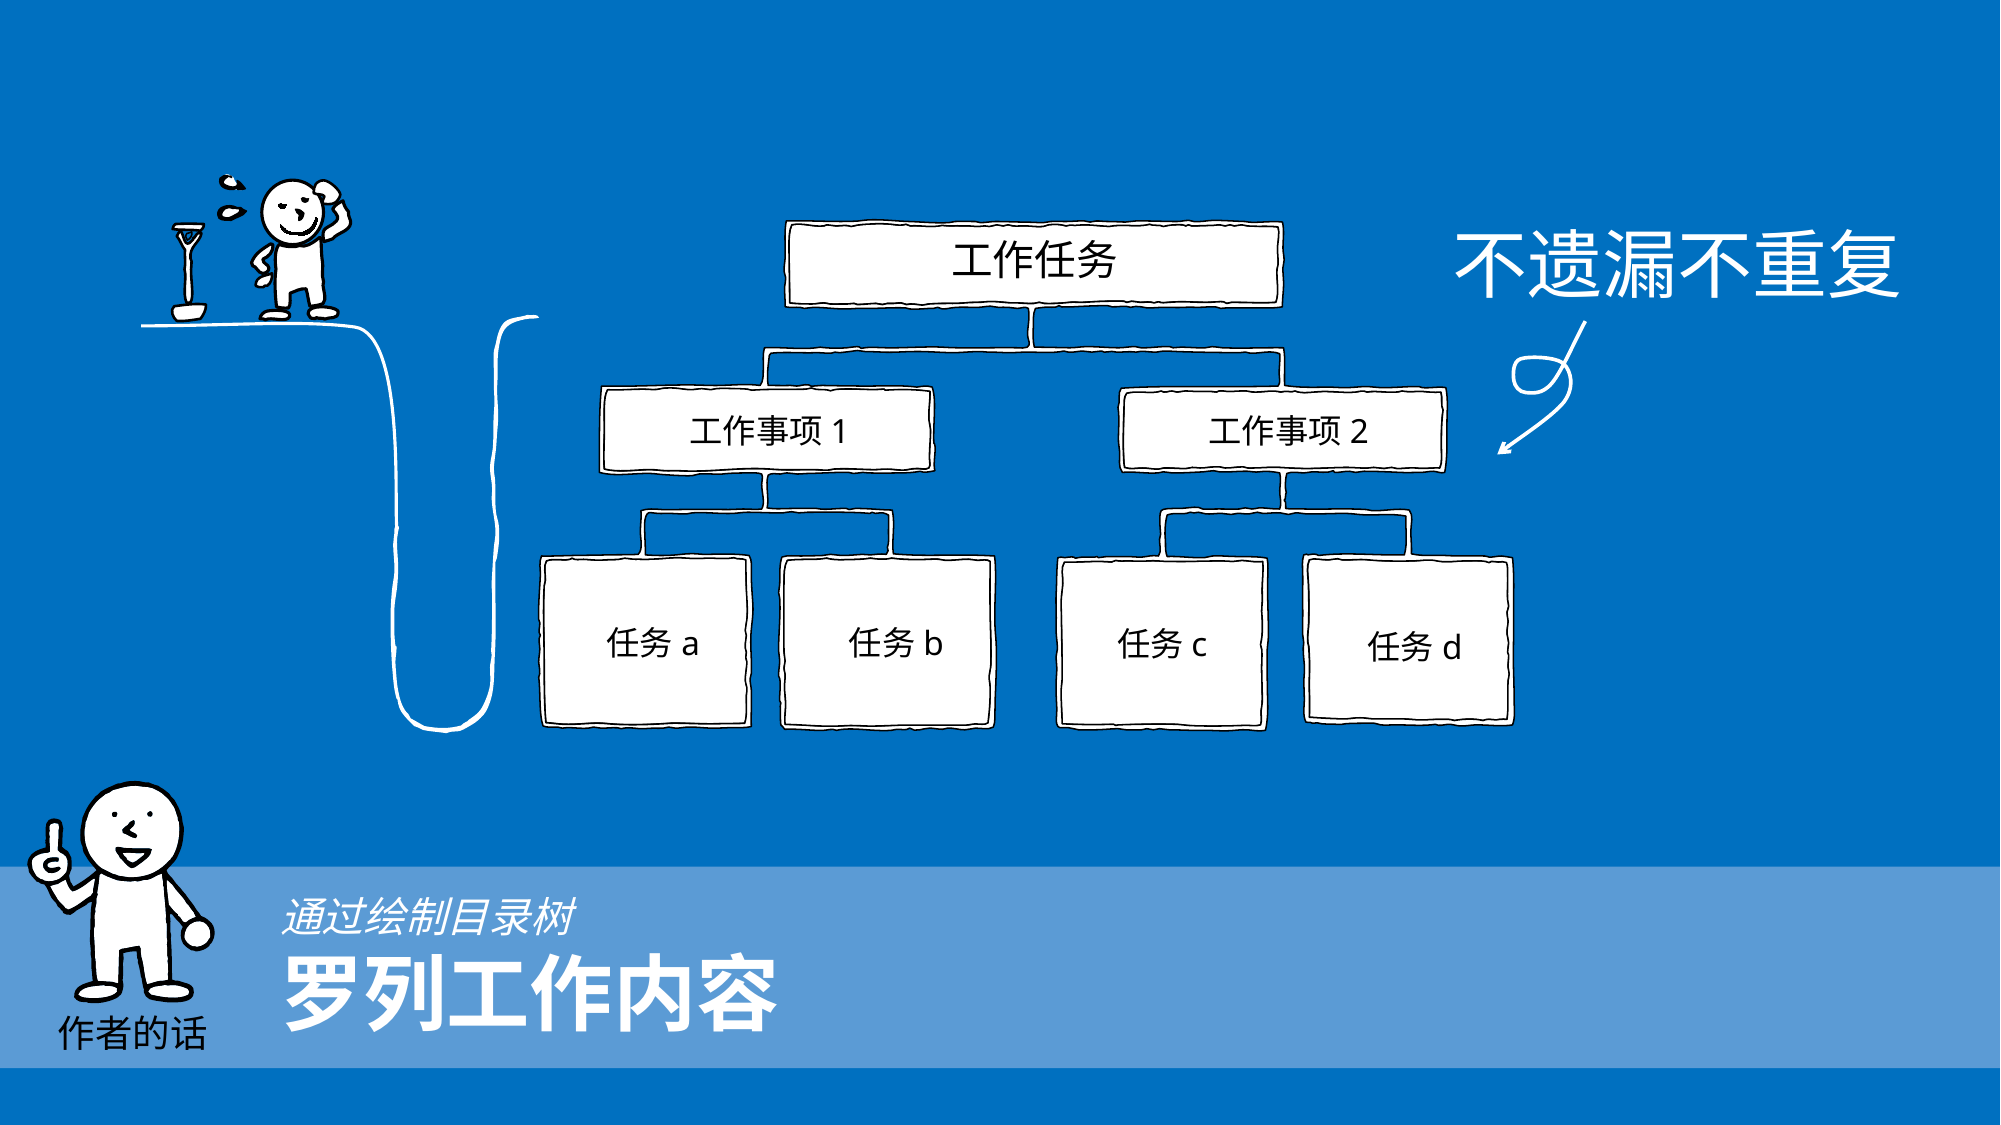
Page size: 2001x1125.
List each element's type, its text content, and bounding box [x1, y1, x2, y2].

text_box 作者的话 [42, 1002, 223, 1063]
text_box 不遗漏不重复 [1516, 209, 1917, 315]
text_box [27, 780, 217, 1004]
text_box 通过绘制目录树 罗列工作内容 [265, 883, 902, 1049]
text_box [0, 866, 2000, 1069]
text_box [140, 173, 1516, 734]
text_box [1516, 320, 1587, 443]
